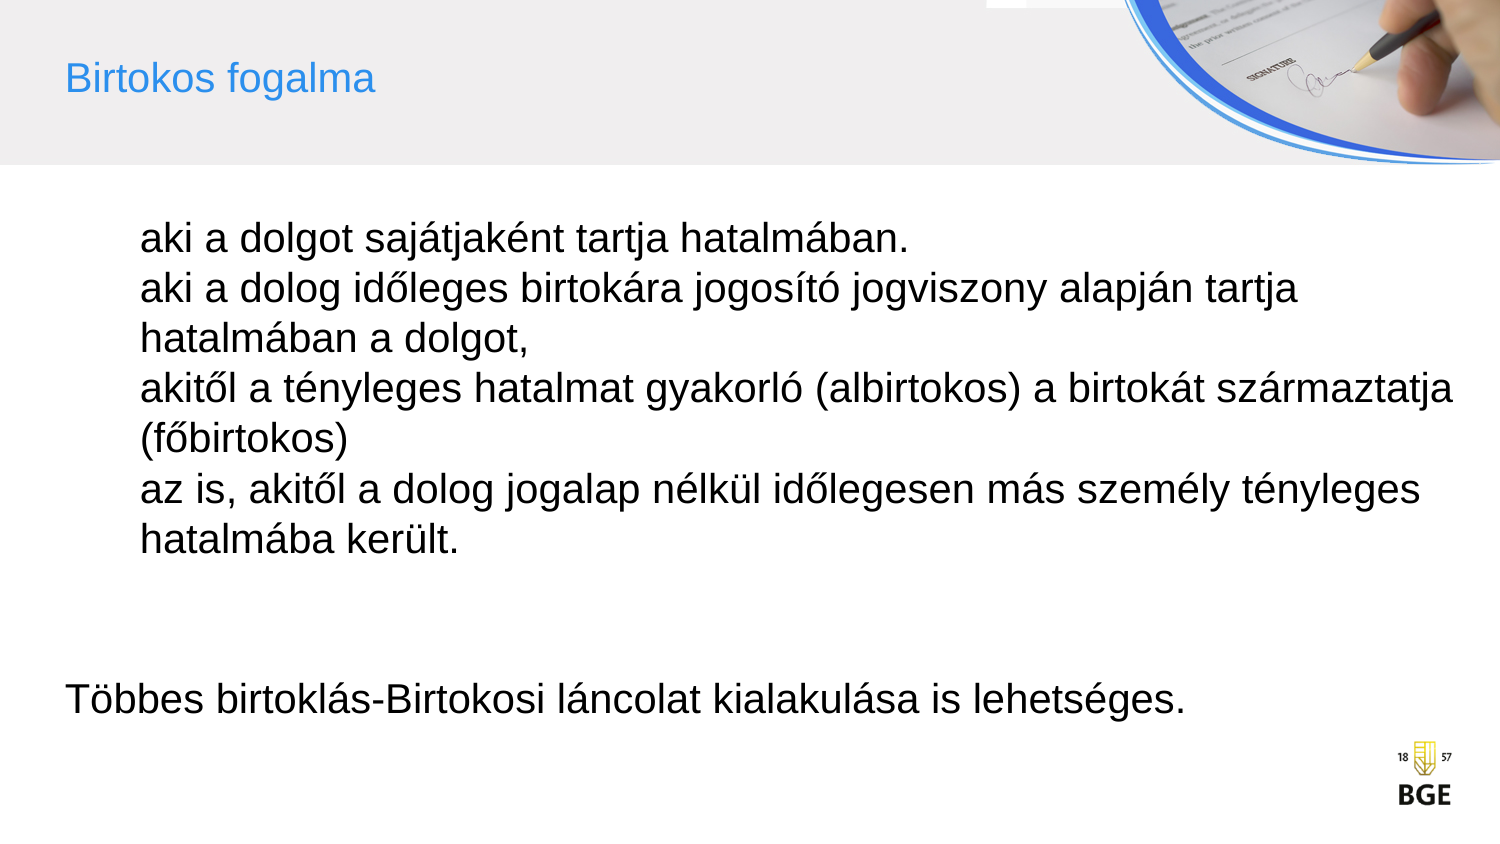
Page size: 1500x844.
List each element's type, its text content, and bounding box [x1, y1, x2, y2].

text_box Birtokos fogalma aki a dolgot sajátjaként tartja hatalmában. aki a dolog időleges birtokára jogosító jogviszony alapján tartja hatalmában a dolgot, akitől a tényleges hatalmat gyakorló (albirtokos) a birtokát származtatja (főbirtokos) az is, akitől a dolog jogalap nélkül időlegesen más személy tényleges hatalmába került. Többes birtoklás-Birtokosi láncolat kialakulása is lehetséges. [0, 43, 1500, 729]
picture [0, 0, 1500, 43]
picture [0, 729, 1500, 844]
